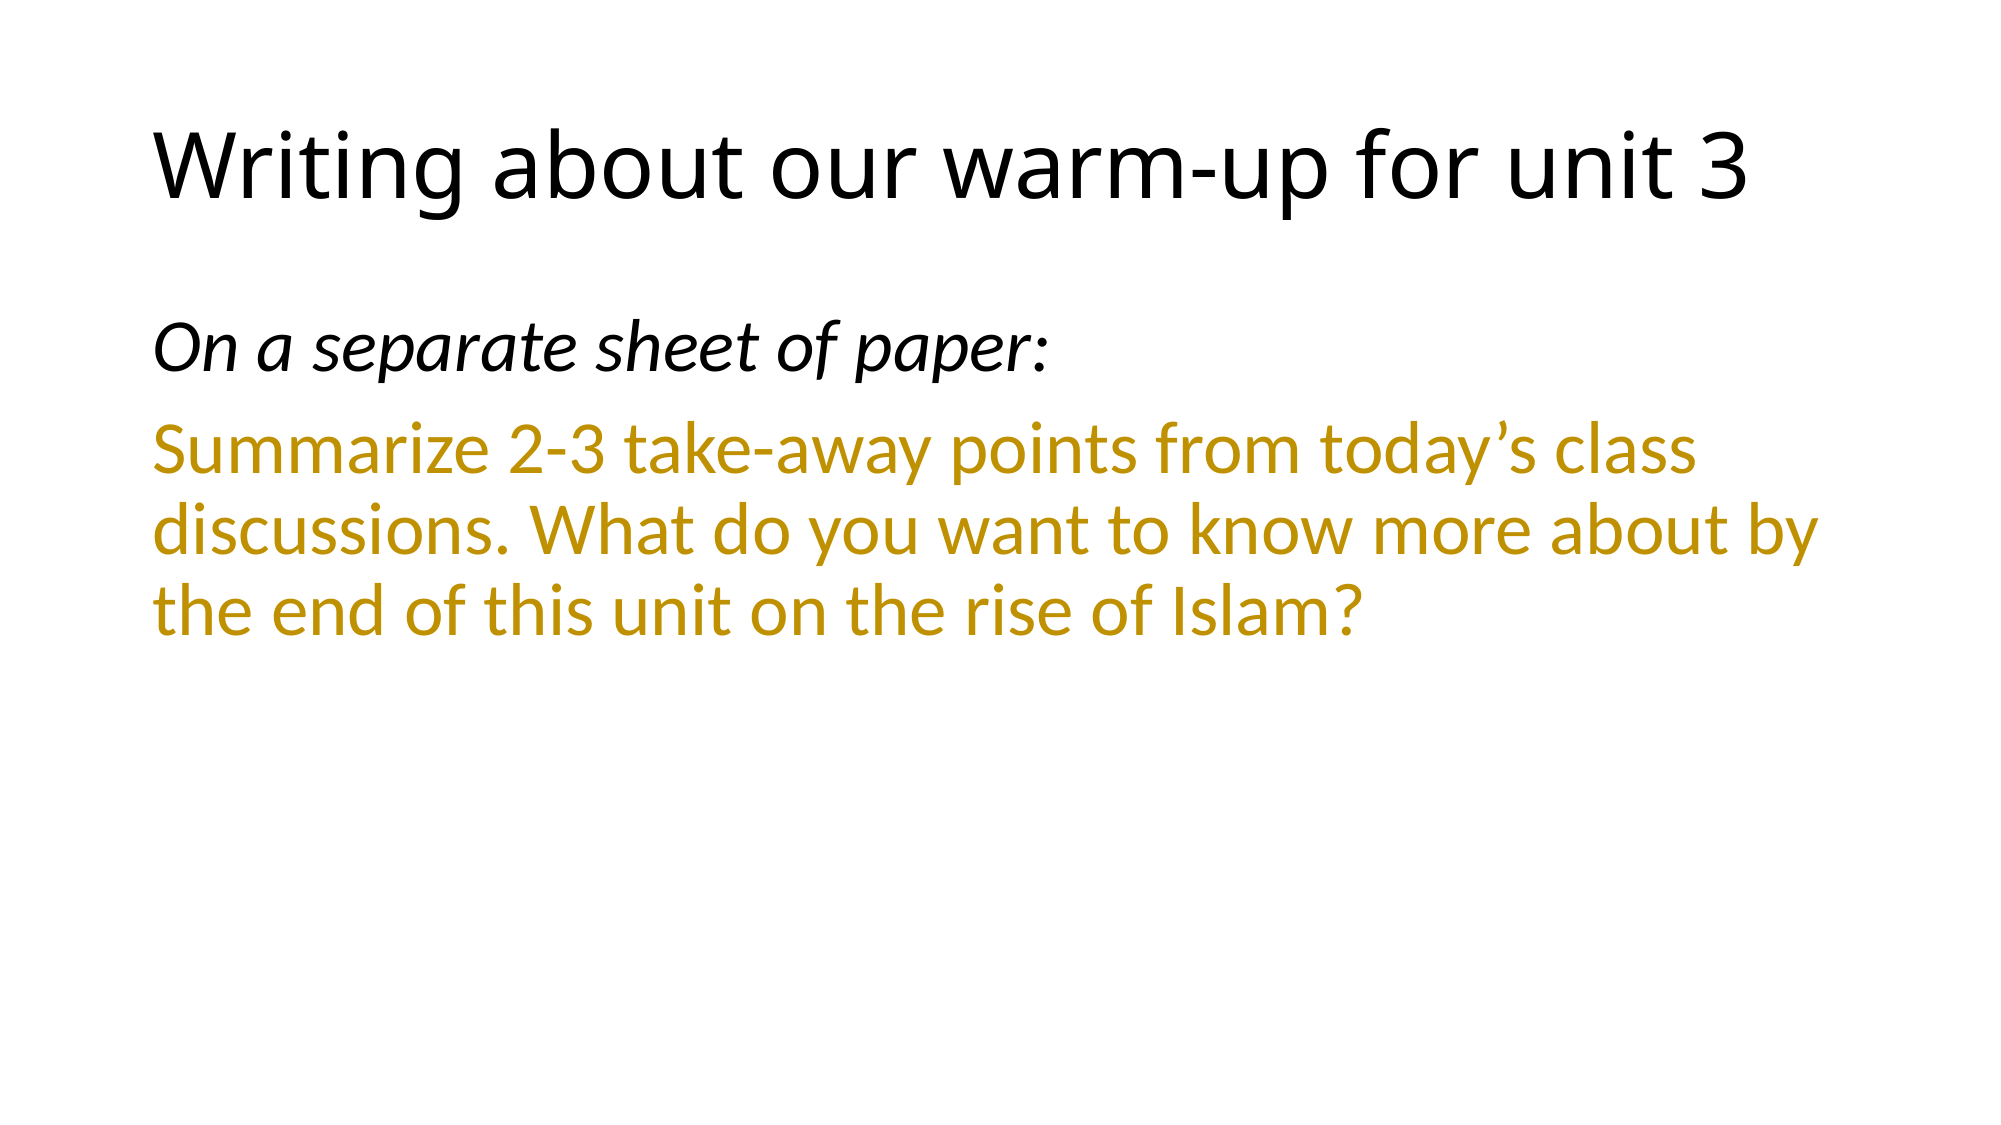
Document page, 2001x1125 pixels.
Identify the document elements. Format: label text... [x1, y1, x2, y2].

title Writing about our warm-up for unit 3 [137, 59, 1863, 278]
list On a separate sheet of paper: Summarize 2-3 take-away points from today’s class discussions. What do you want to know more about by the end of this unit on the rise of Islam? [137, 299, 1863, 1014]
